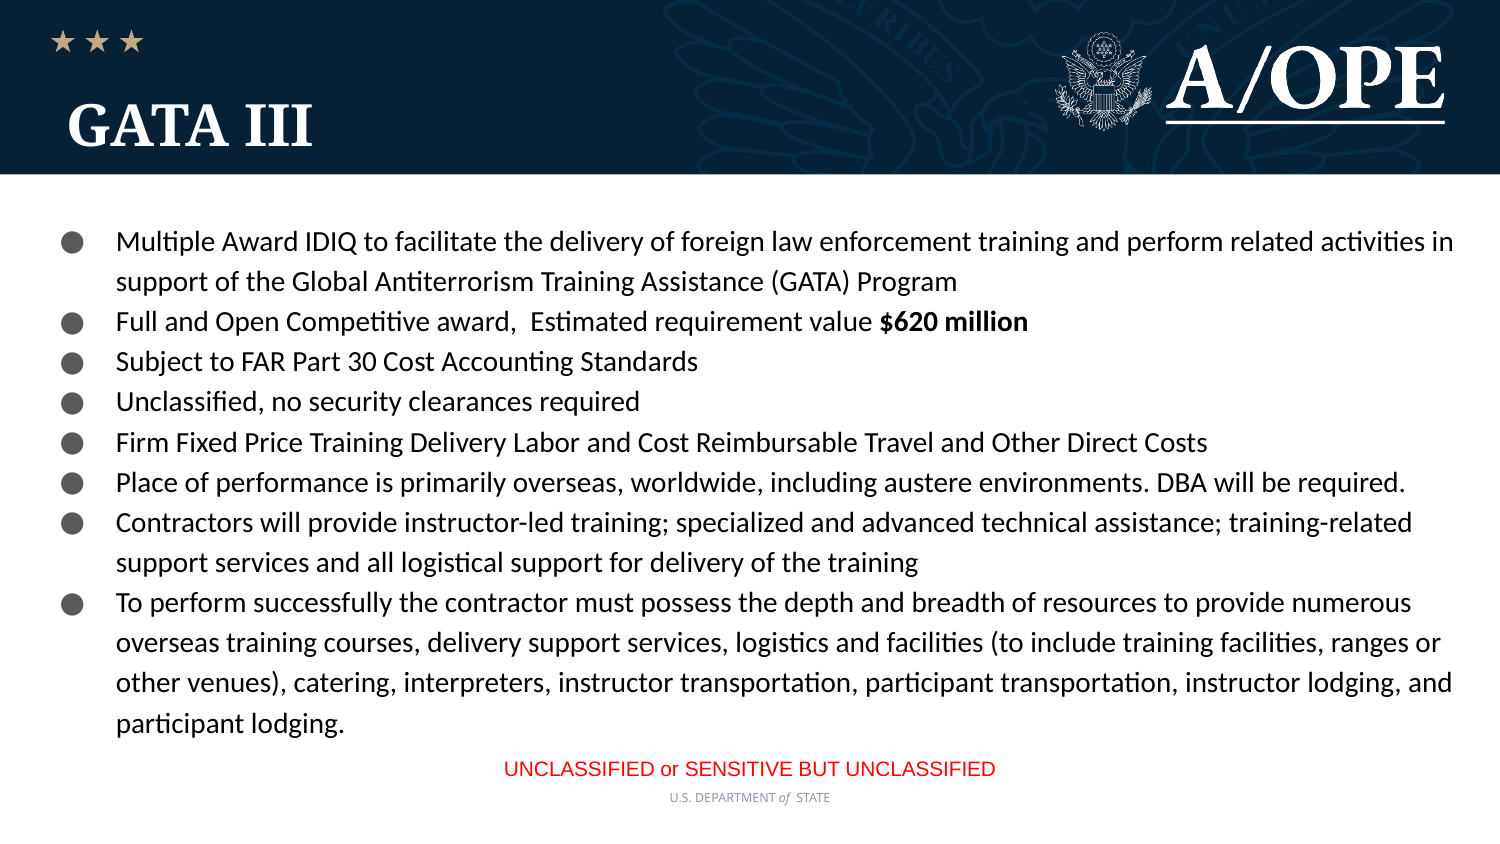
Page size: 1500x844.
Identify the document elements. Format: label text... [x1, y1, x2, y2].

text_box UNCLASSIFIED or SENSITIVE BUT UNCLASSIFIED [489, 747, 1011, 788]
list Multiple Award IDIQ to facilitate the delivery of foreign law enforcement training and perform related activities in support of the Global Antiterrorism Training Assistance (GATA) Program Full and Open Competitive award, Estimated requirement value $620 million Subject to FAR Part 30 Cost Accounting Standards Unclassified, no security clearances required Firm Fixed Price Training Delivery Labor and Cost Reimbursable Travel and Other Direct Costs Place of performance is primarily overseas, worldwide, including austere environments. DBA will be required. Contractors will provide instructor-led training; specialized and advanced technical assistance; training-related support services and all logistical support for delivery of the training To perform successfully the contractor must possess the depth and breadth of resources to provide numerous overseas training courses, delivery support services, logistics and facilities (to include training facilities, ranges or other venues), catering, interpreters, instructor transportation, participant transportation, instructor lodging, and participant lodging. [25, 166, 1482, 826]
title GATA III [51, 72, 1449, 166]
picture [587, 0, 1500, 174]
